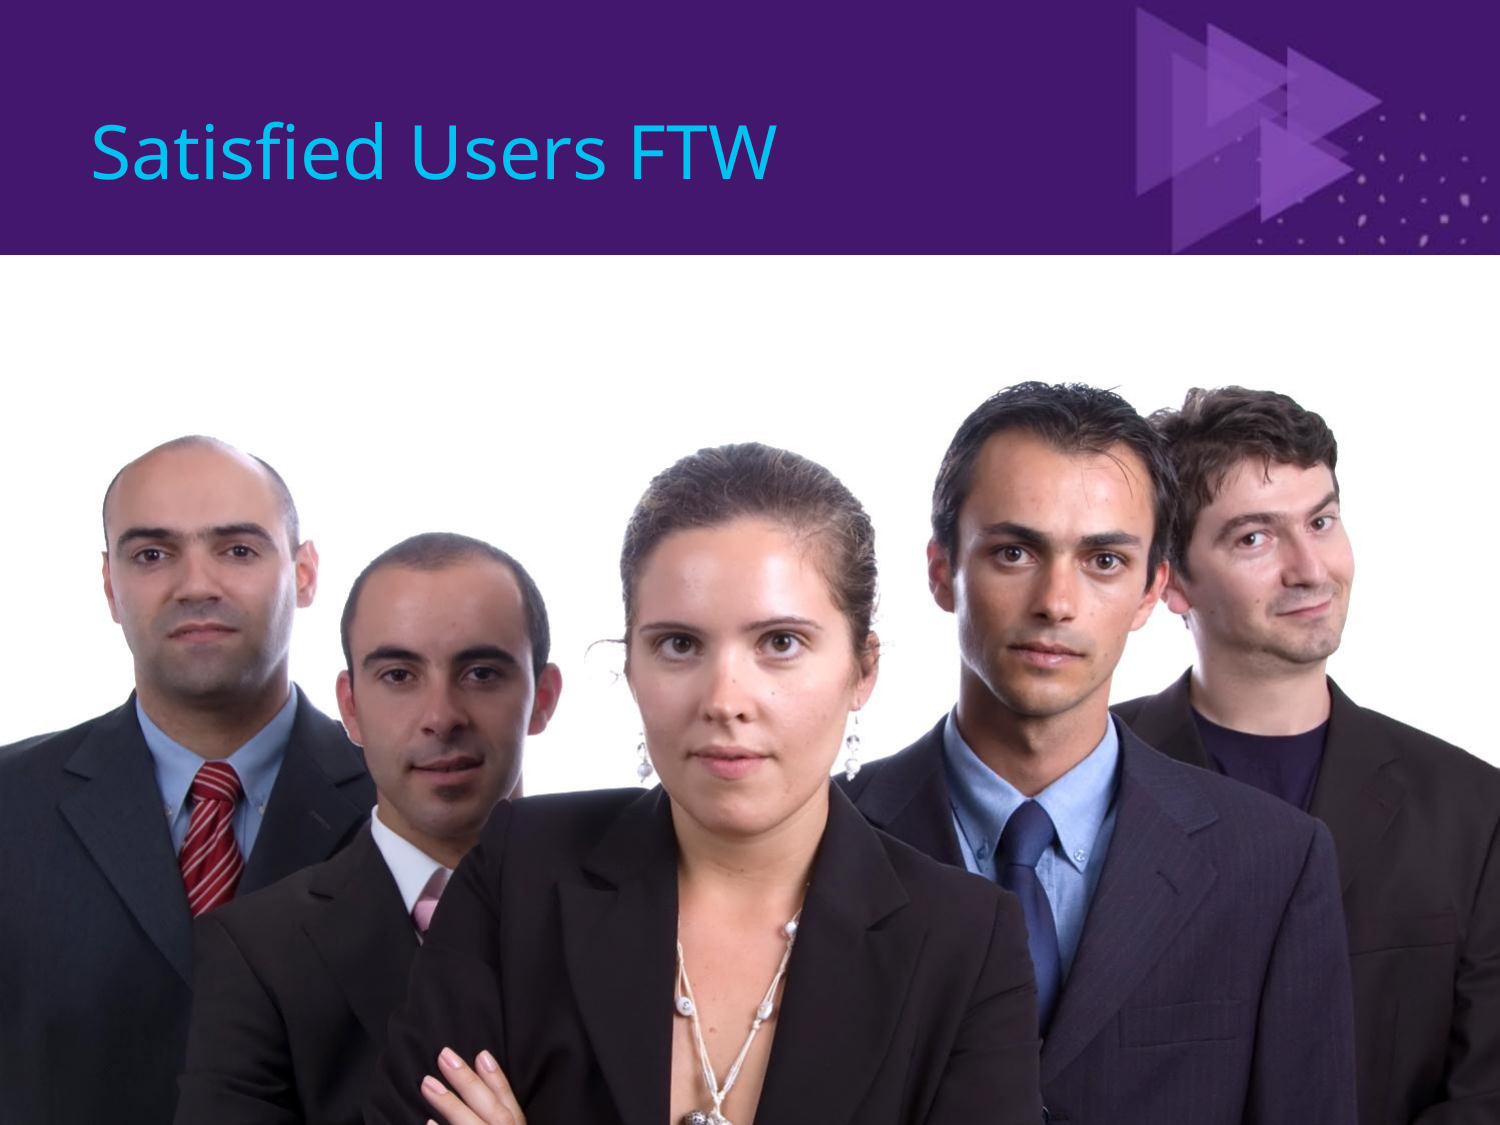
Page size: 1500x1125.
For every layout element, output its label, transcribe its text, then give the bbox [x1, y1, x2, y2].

picture [0, 0, 1500, 1125]
title Satisfied Users FTW [75, 56, 1425, 244]
